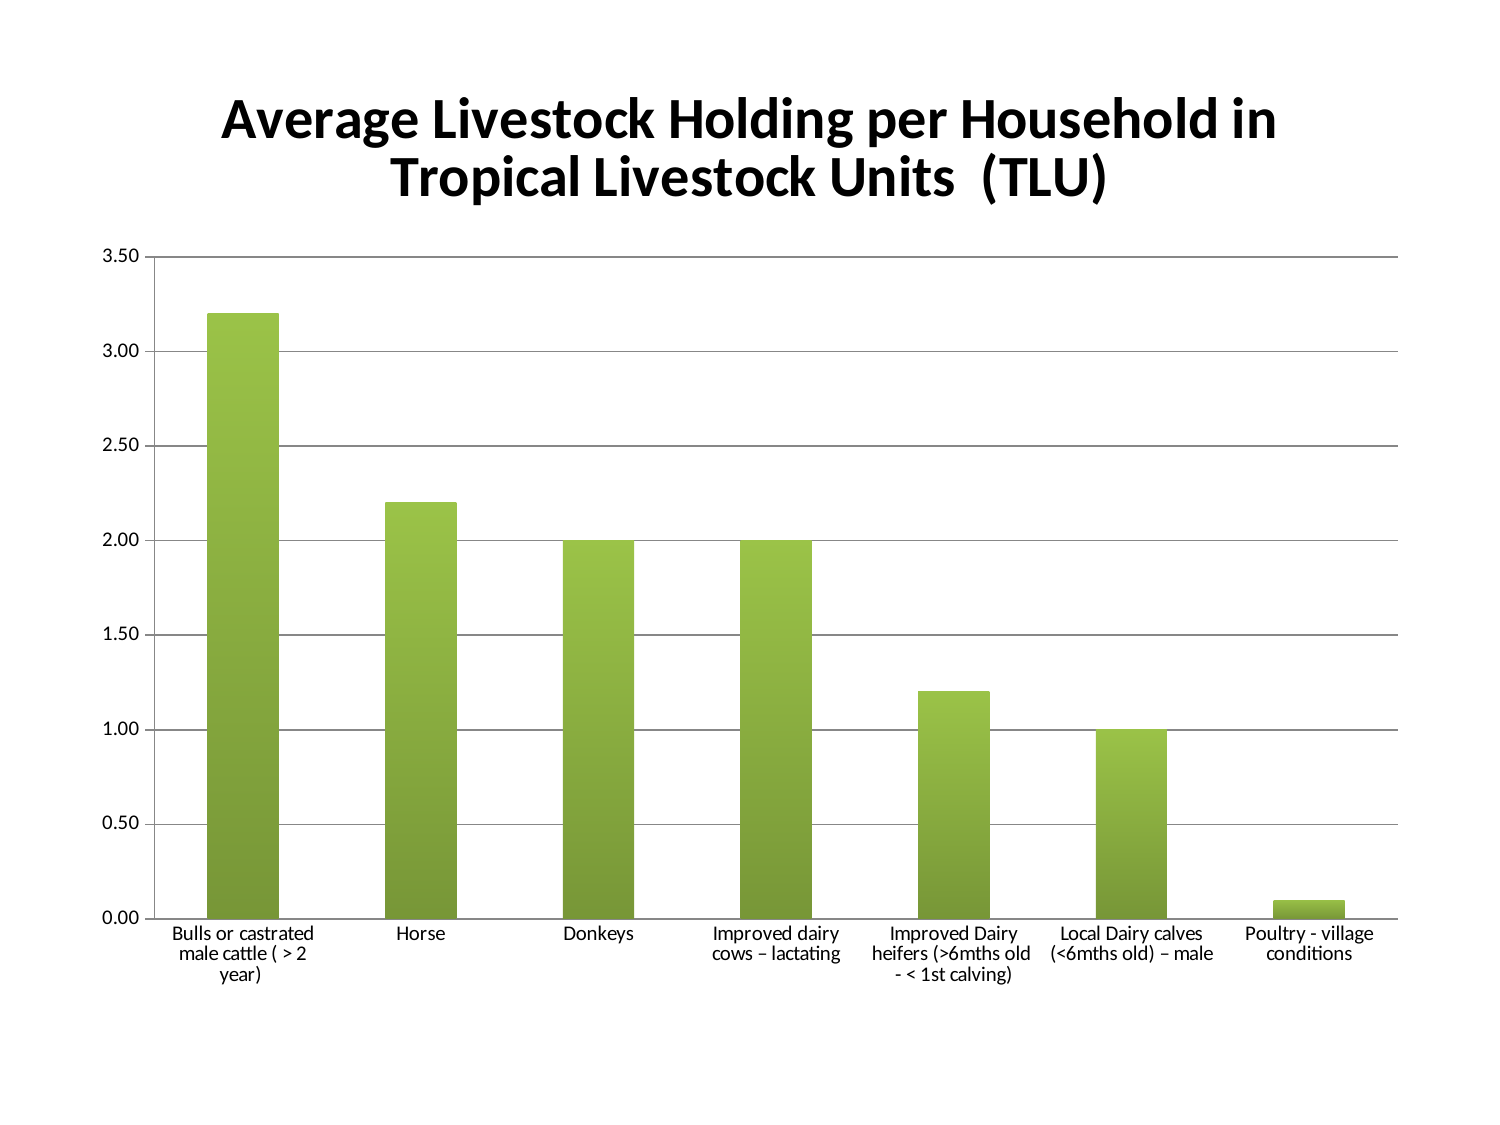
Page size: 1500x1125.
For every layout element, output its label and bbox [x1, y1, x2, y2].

chart [74, 49, 1426, 1006]
